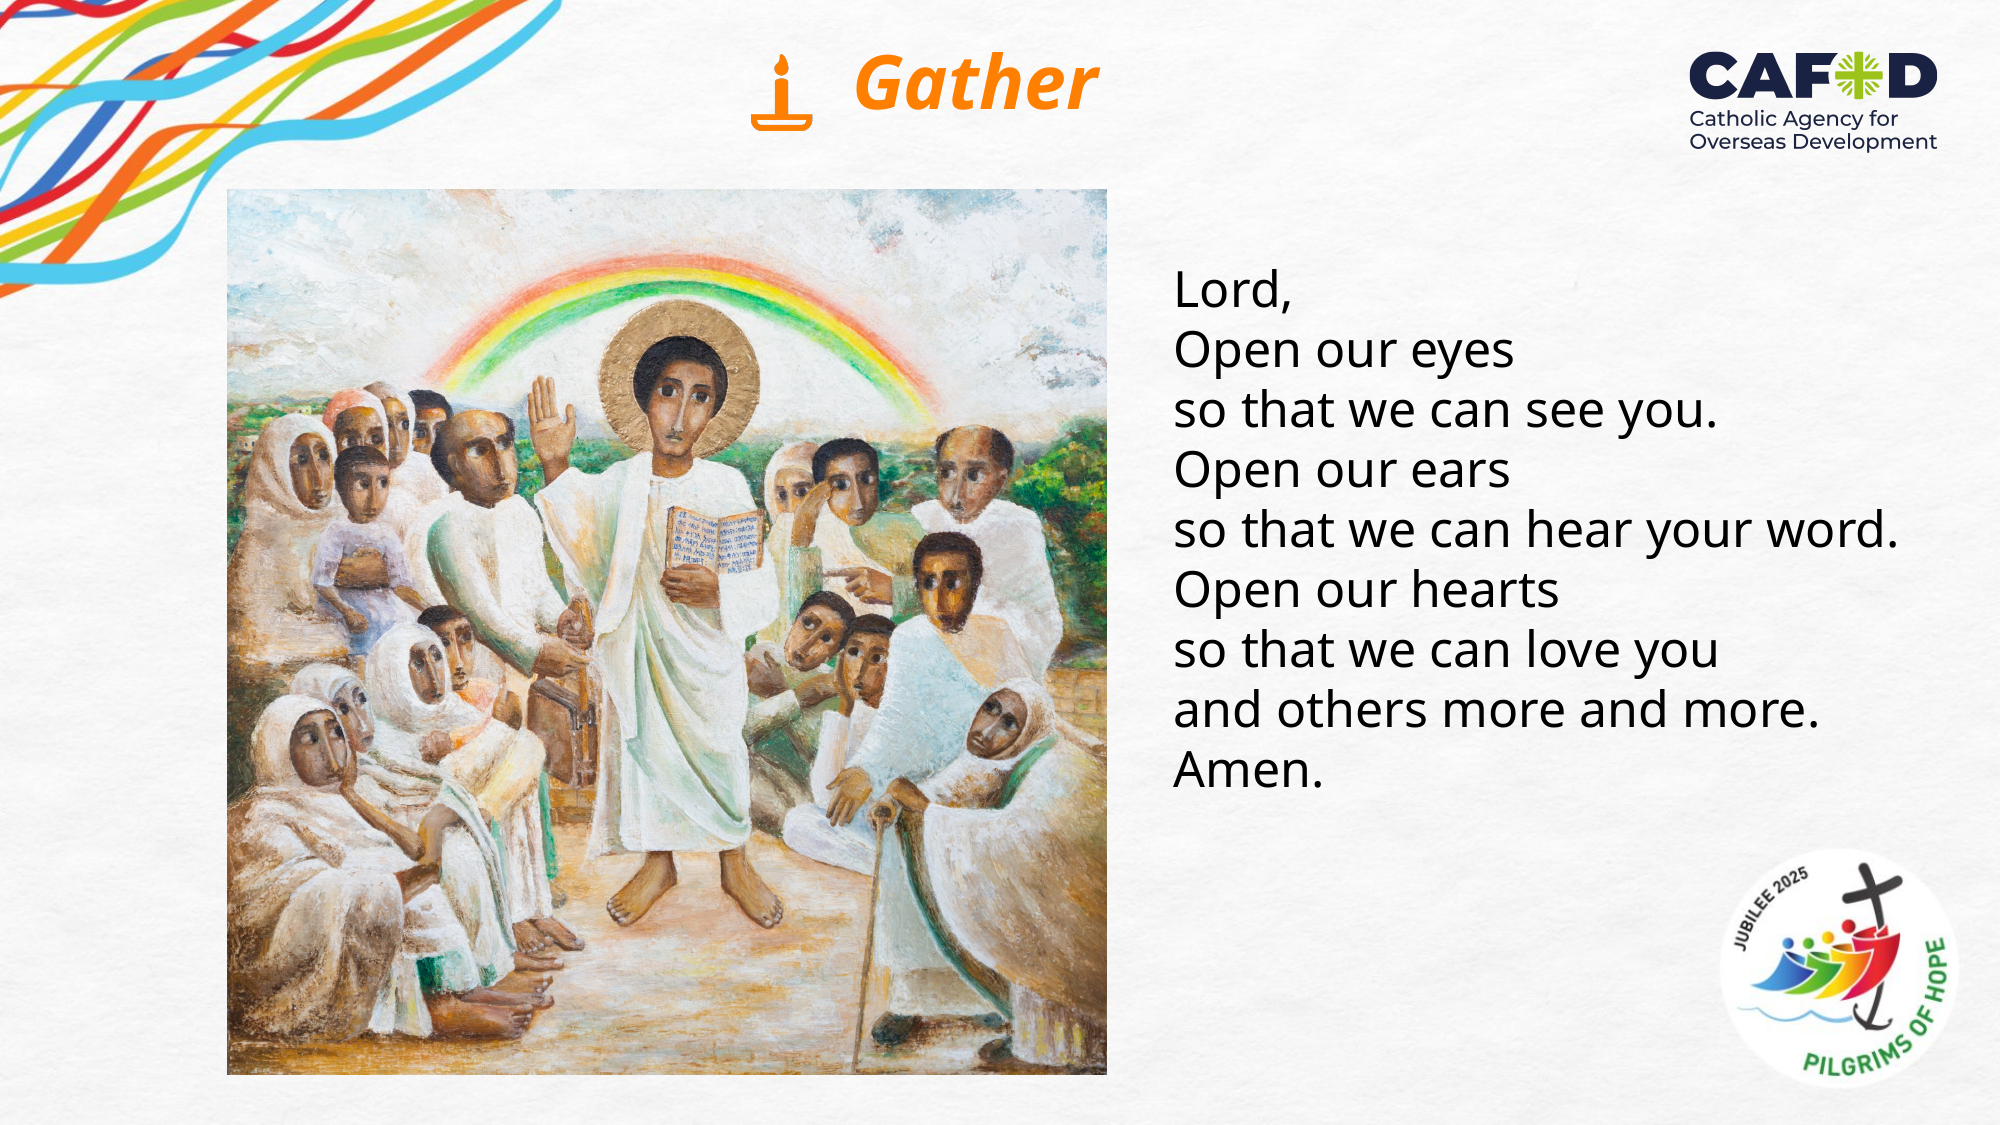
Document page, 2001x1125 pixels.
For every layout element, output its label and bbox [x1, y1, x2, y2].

list [0, 0, 2000, 1125]
picture [226, 189, 1108, 1075]
picture [733, 44, 830, 141]
picture [1650, 34, 1977, 170]
